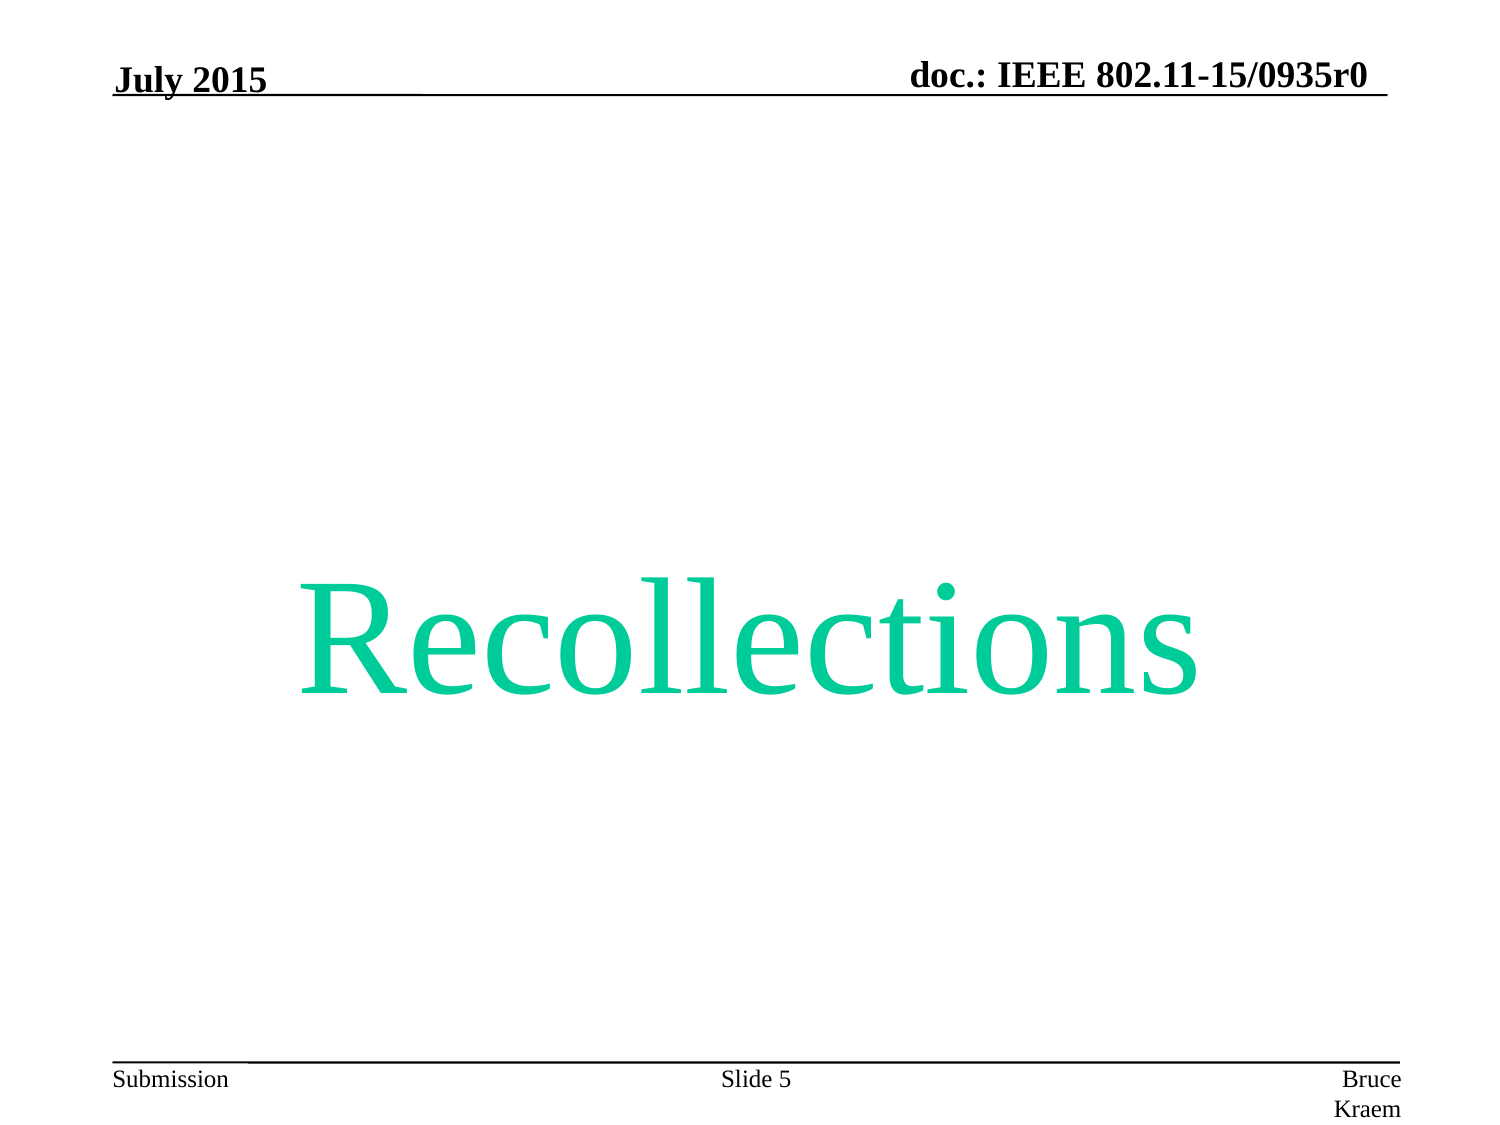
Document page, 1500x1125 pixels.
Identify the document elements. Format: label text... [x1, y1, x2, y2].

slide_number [114, 54, 335, 100]
footer Bruce Kraemer, Marvell [1325, 1062, 1402, 1093]
slide_number Slide 5 [712, 1062, 800, 1093]
text_box Recollections [281, 519, 1219, 735]
